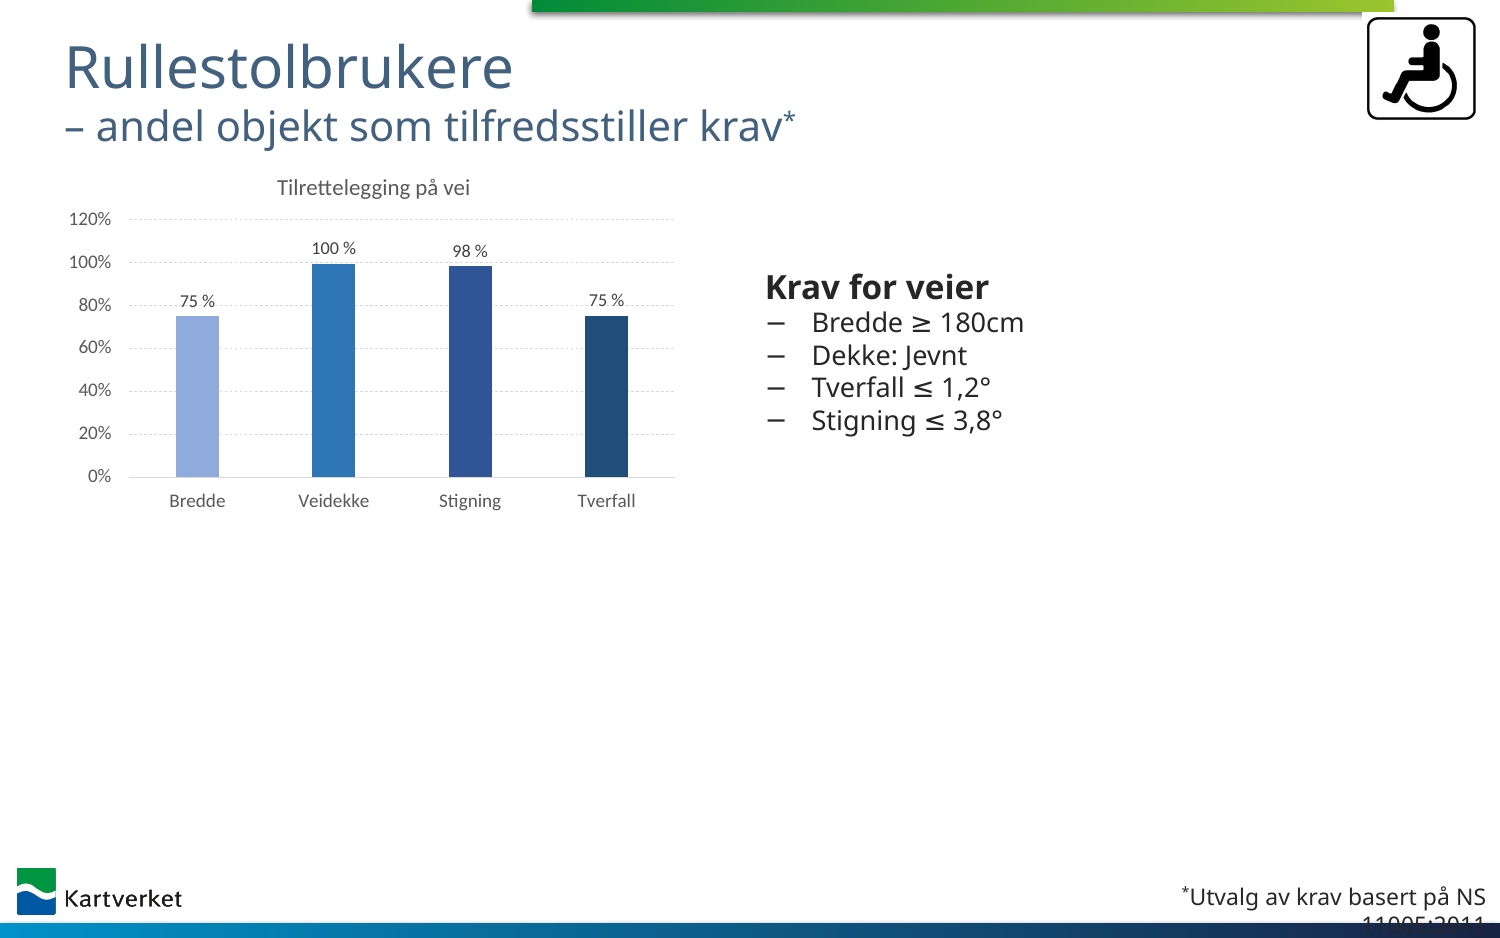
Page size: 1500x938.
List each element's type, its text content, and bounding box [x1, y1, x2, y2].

picture [1362, 12, 1481, 126]
picture [62, 166, 686, 519]
text_box *Utvalg av krav basert på NS 11005:2011 [1068, 873, 1500, 938]
text_box Rullestolbrukere – andel objekt som tilfredsstiller krav* [49, 25, 1431, 158]
text_box Krav for veier Bredde ≥ 180cm Dekke: Jevnt Tverfall ≤ 1,2° Stigning ≤ 3,8° [750, 258, 1234, 444]
